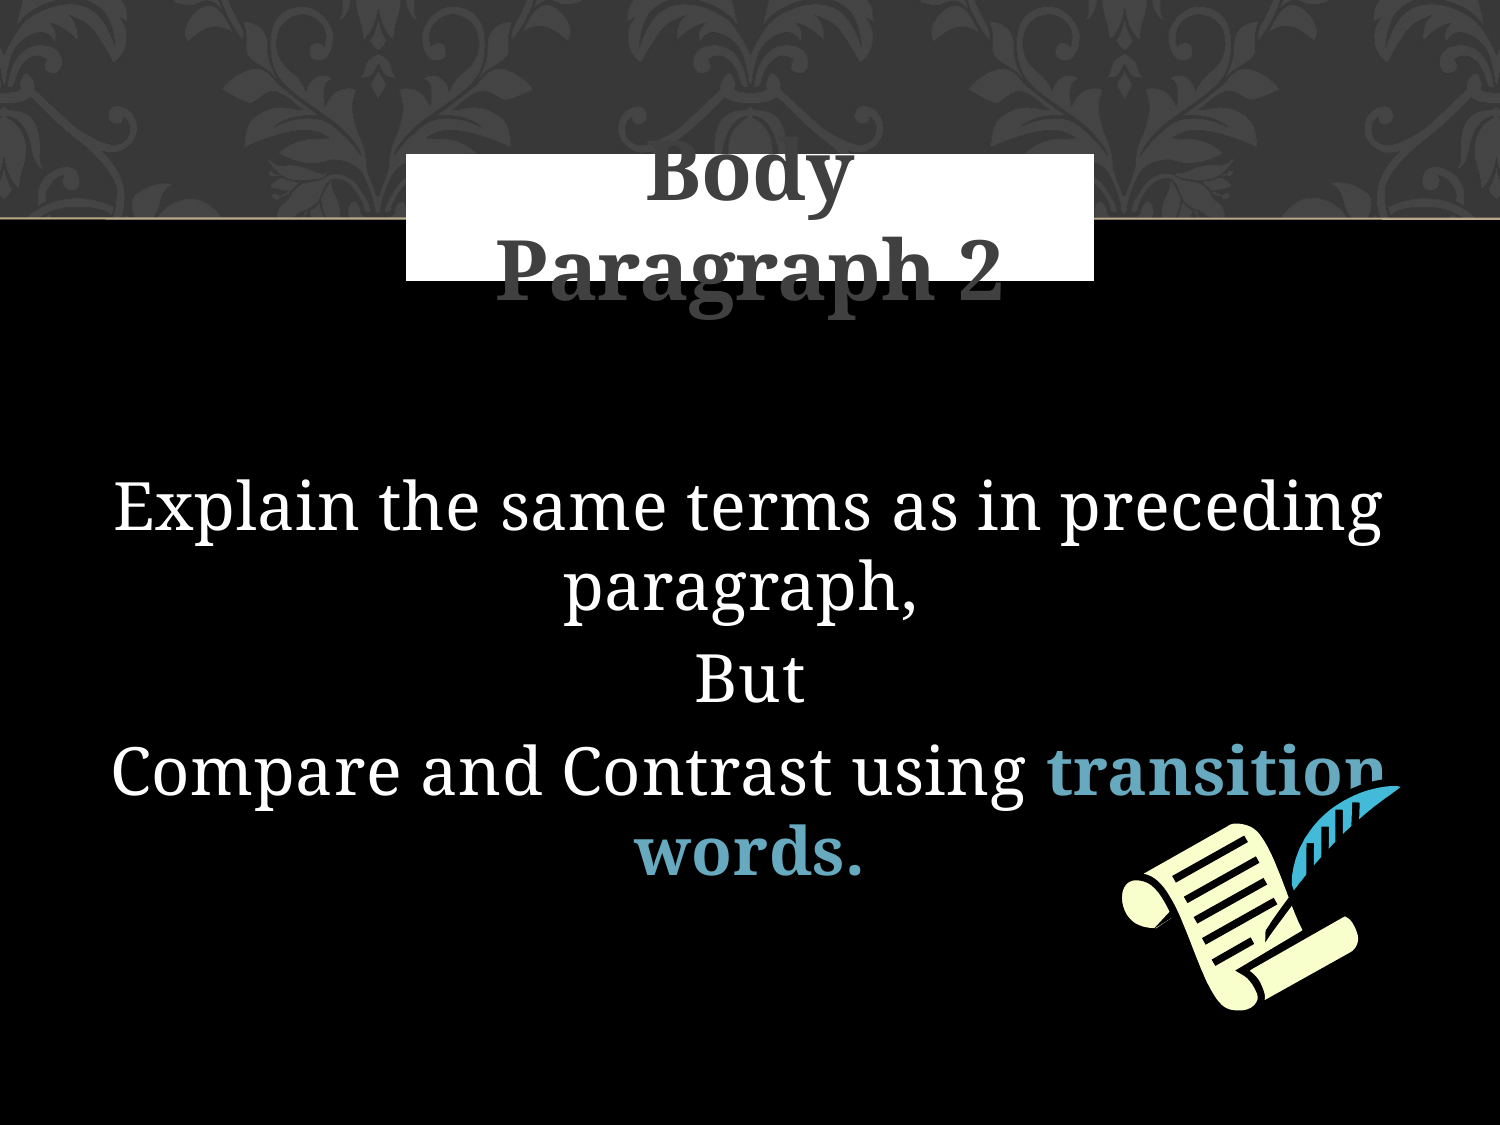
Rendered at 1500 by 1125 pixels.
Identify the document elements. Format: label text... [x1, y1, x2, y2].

list Explain the same terms as in preceding paragraph, But Compare and Contrast using transition words. [75, 331, 1425, 1007]
picture [1112, 774, 1410, 1020]
title Body Paragraph 2 [406, 154, 1094, 281]
